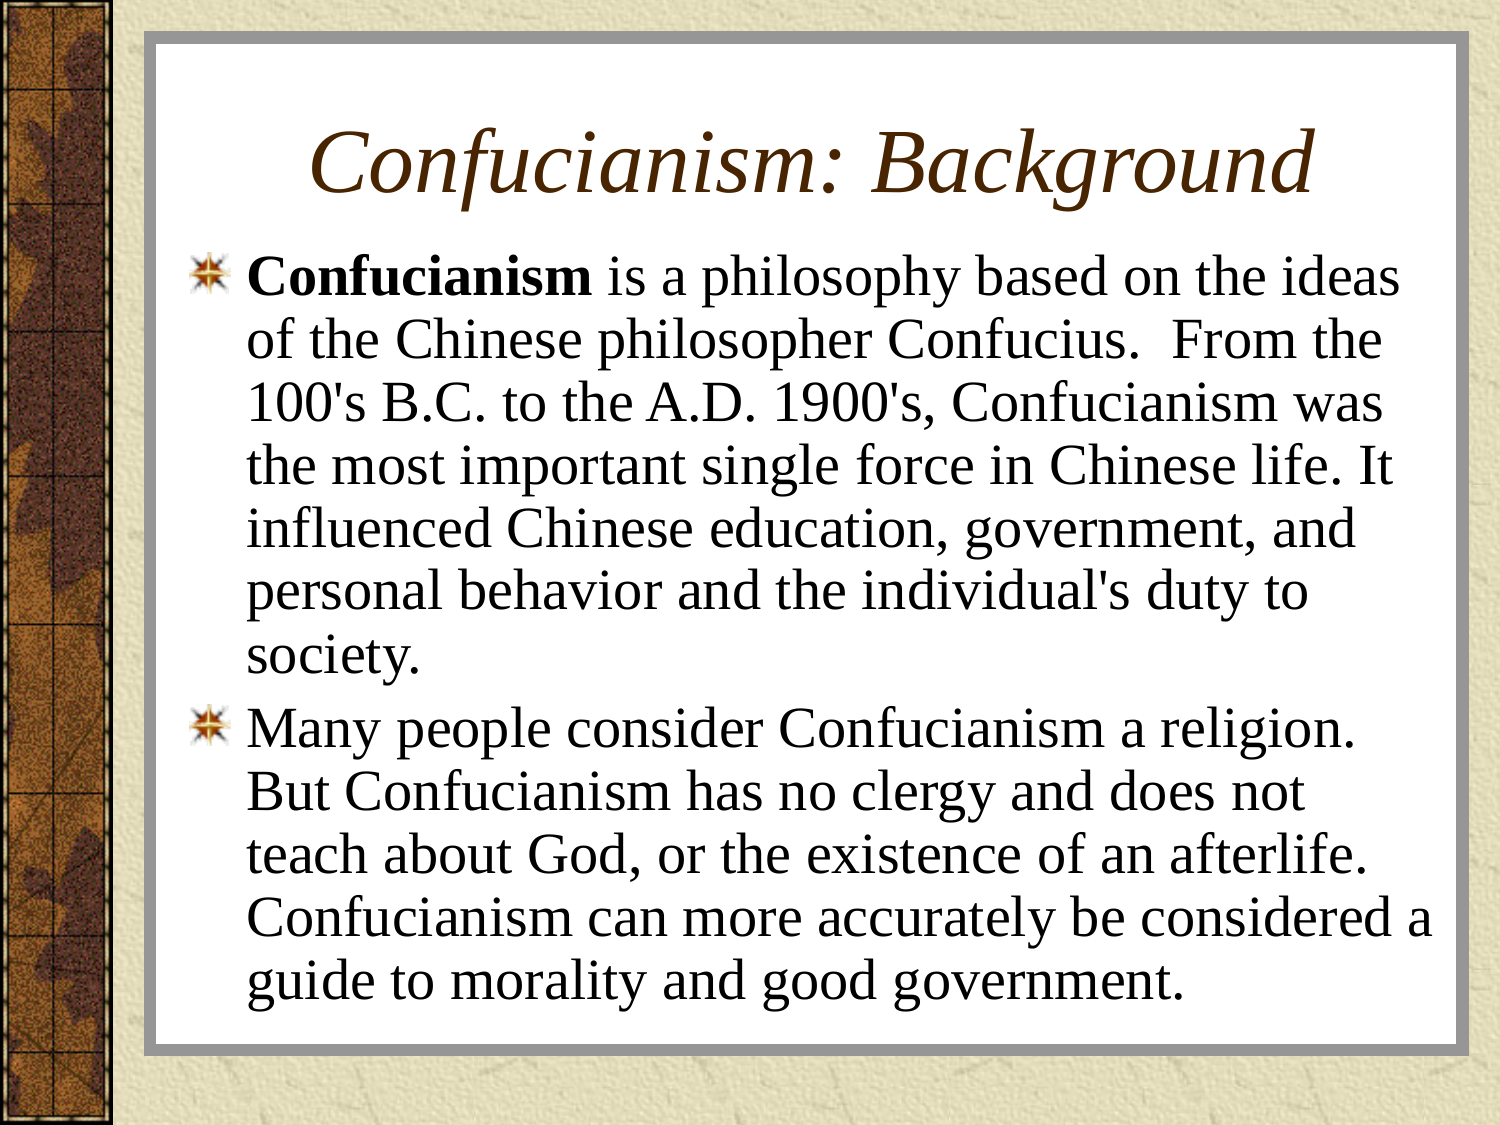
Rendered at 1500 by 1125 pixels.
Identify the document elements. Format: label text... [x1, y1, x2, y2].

picture [0, 0, 1500, 1125]
list Confucianism is a philosophy based on the ideas of the Chinese philosopher Confucius. From the 100's B.C. to the A.D. 1900's, Confucianism was the most important single force in Chinese life. It influenced Chinese education, government, and personal behavior and the individual's duty to society. Many people consider Confucianism a religion. But Confucianism has no clergy and does not teach about God, or the existence of an afterlife. Confucianism can more accurately be considered a guide to morality and good government. [174, 237, 1450, 1050]
title Confucianism: Background [174, 62, 1450, 237]
